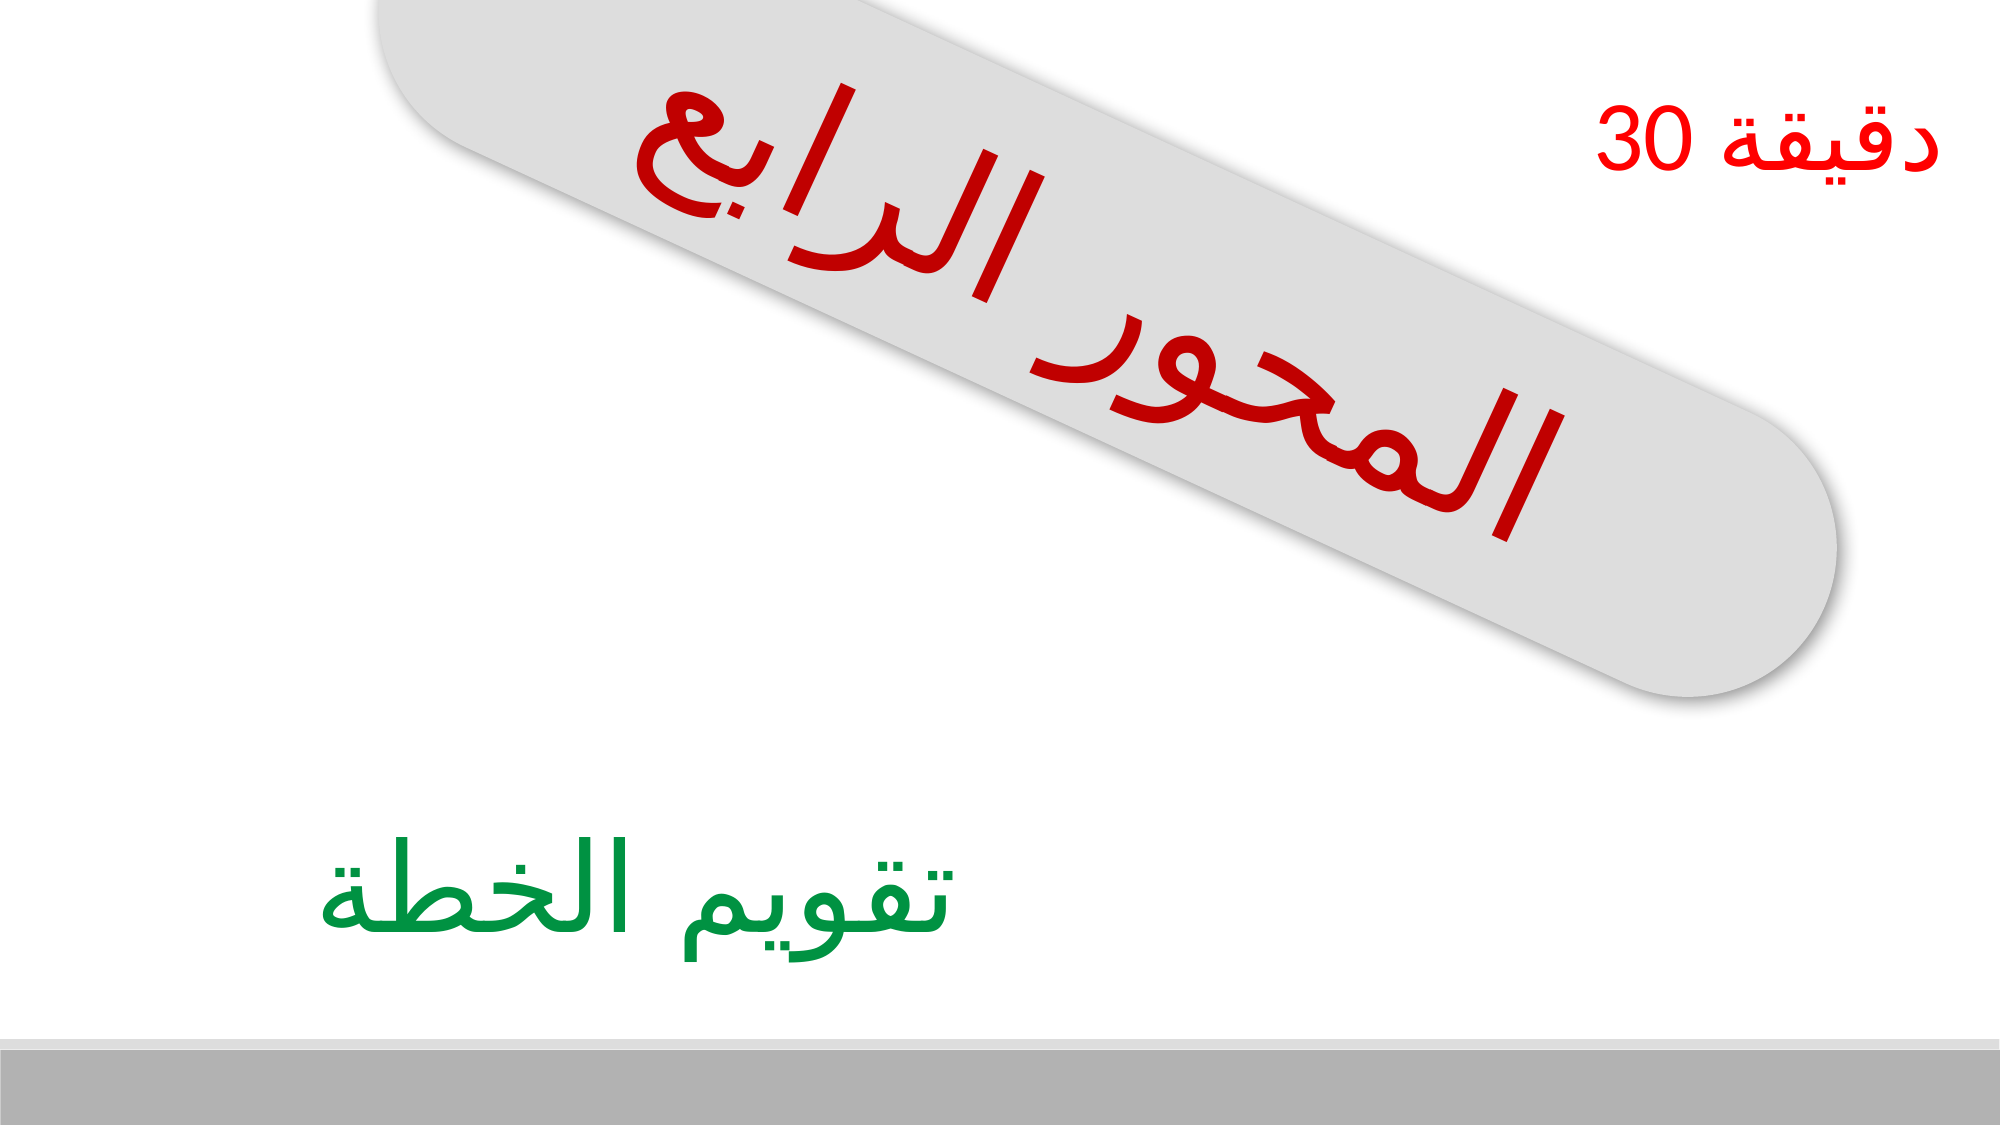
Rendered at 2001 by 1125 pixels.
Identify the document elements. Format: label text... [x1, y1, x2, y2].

text_box تقويم الخطة [165, 799, 1107, 965]
text_box 30 دقيقة [1537, 62, 2000, 198]
text_box المحور الرابع [377, 0, 1839, 699]
